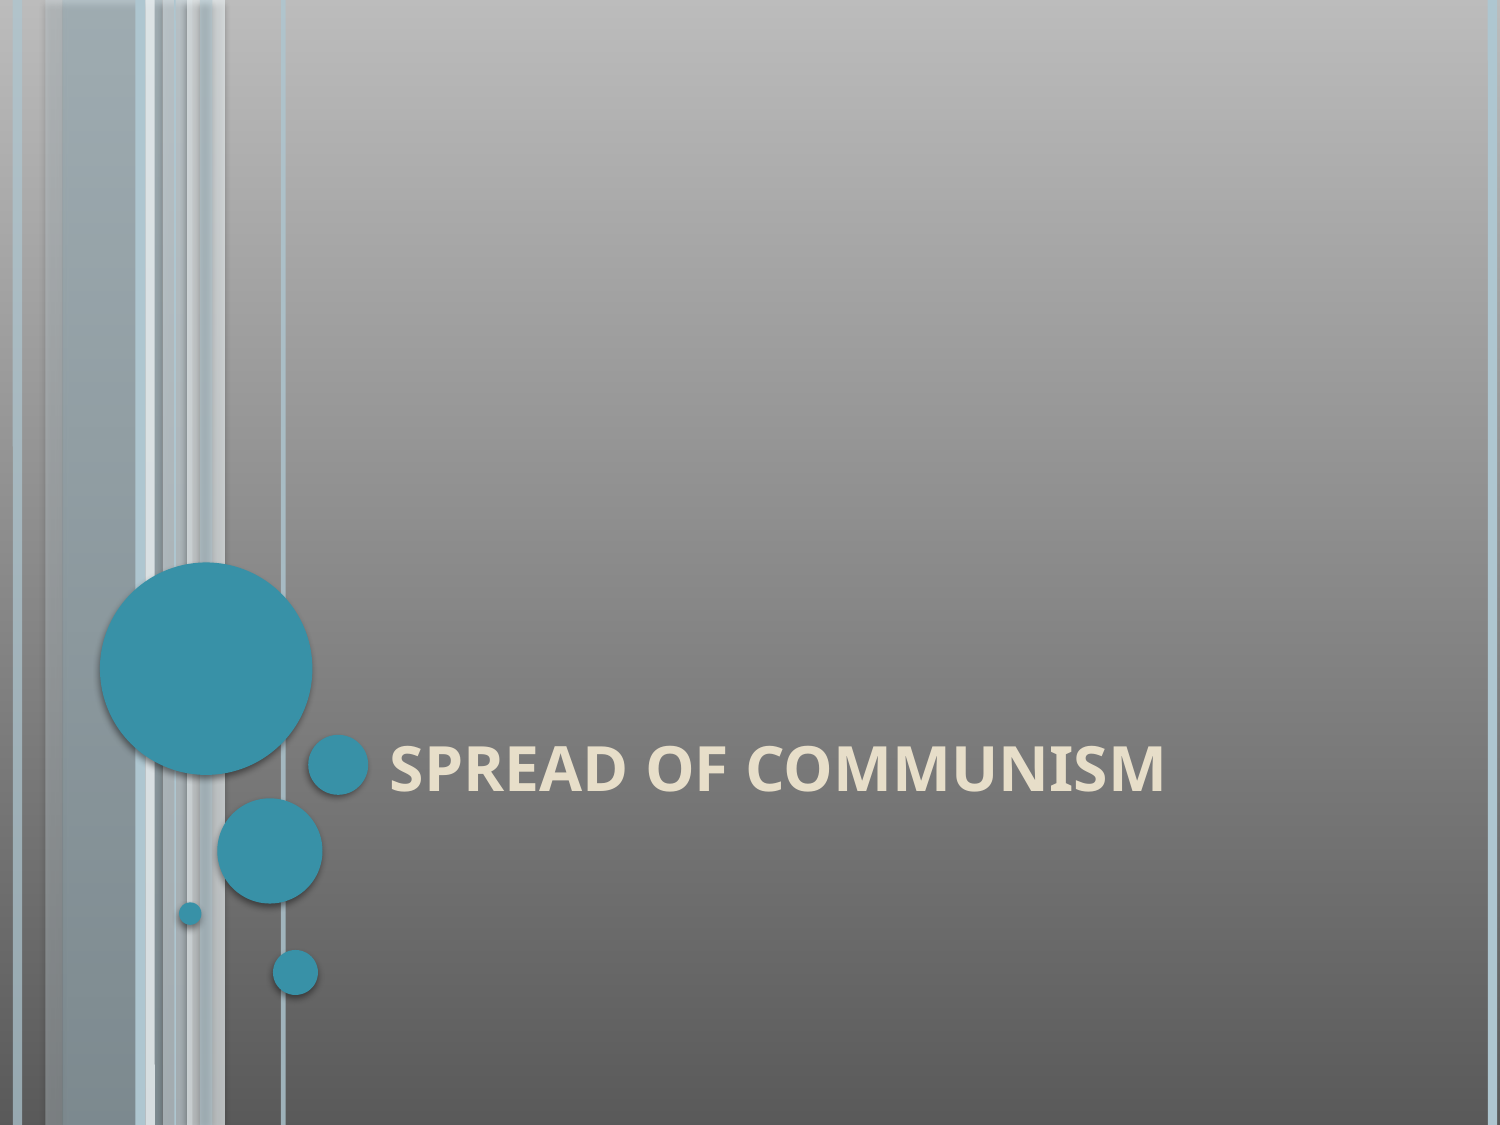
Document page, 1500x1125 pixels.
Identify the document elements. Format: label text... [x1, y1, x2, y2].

title Spread of Communism [375, 474, 1388, 812]
